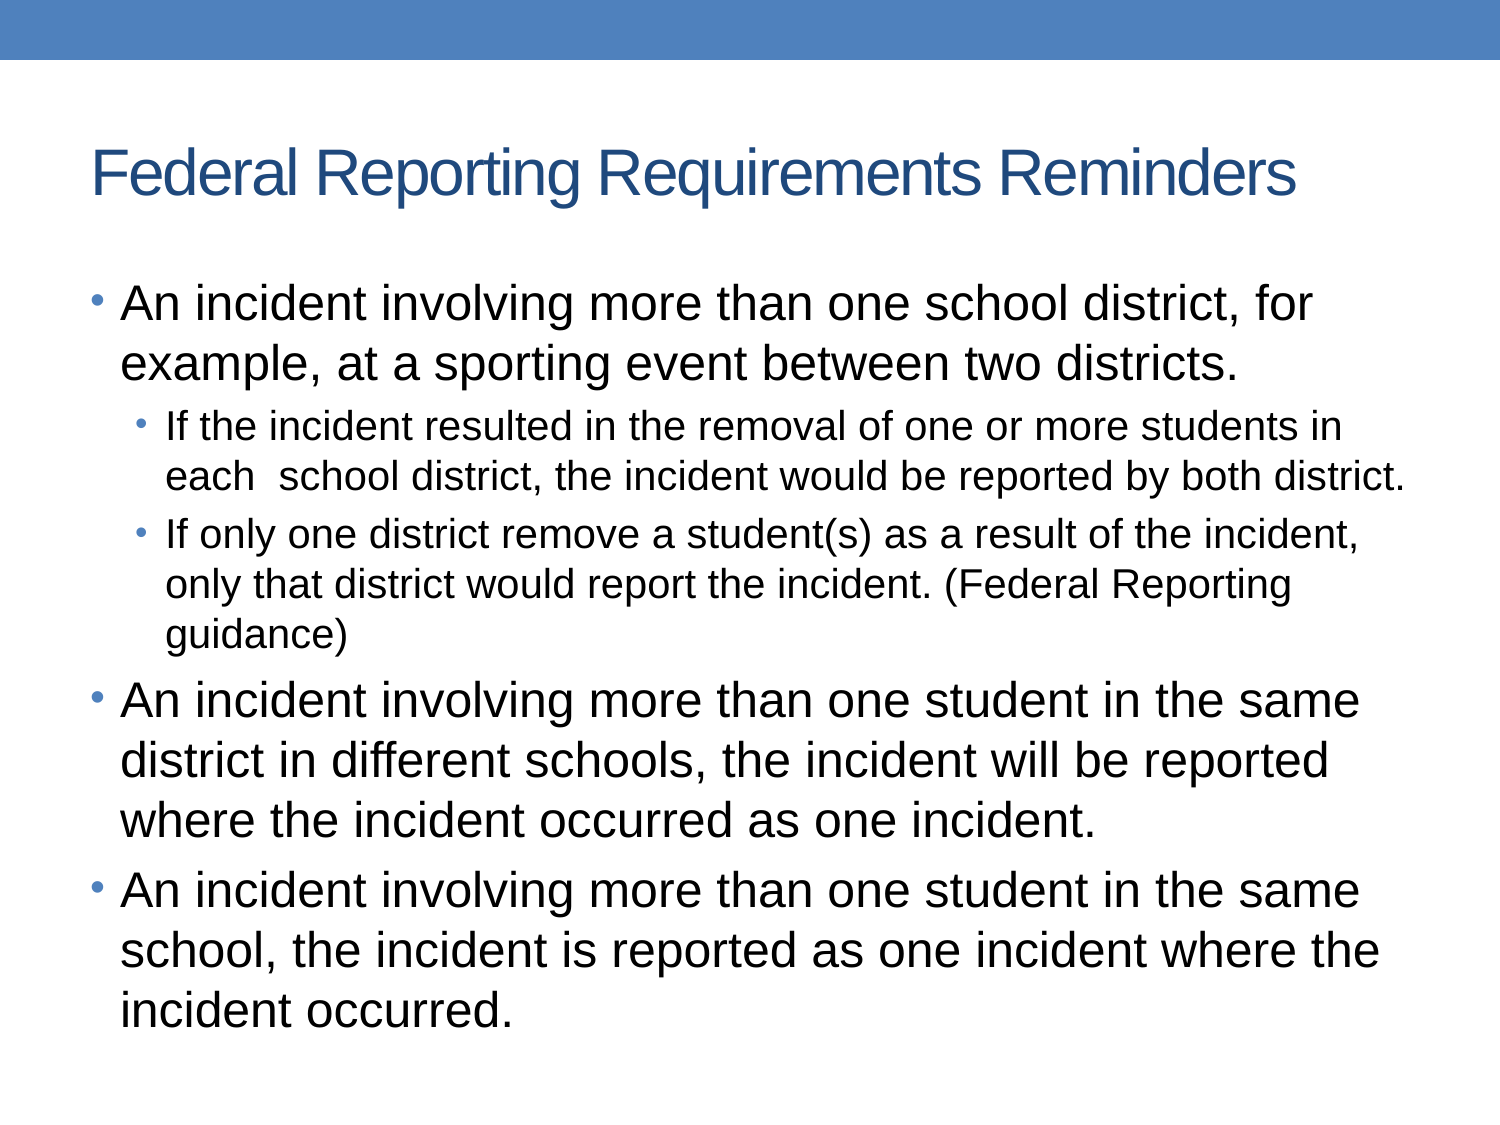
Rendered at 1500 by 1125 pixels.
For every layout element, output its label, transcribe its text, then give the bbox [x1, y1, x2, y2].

title Federal Reporting Requirements Reminders [75, 87, 1425, 250]
list An incident involving more than one school district, for example, at a sporting event between two districts. If the incident resulted in the removal of one or more students in each school district, the incident would be reported by both district. If only one district remove a student(s) as a result of the incident, only that district would report the incident. (Federal Reporting guidance) An incident involving more than one student in the same district in different schools, the incident will be reported where the incident occurred as one incident. An incident involving more than one student in the same school, the incident is reported as one incident where the incident occurred. [75, 262, 1425, 1063]
